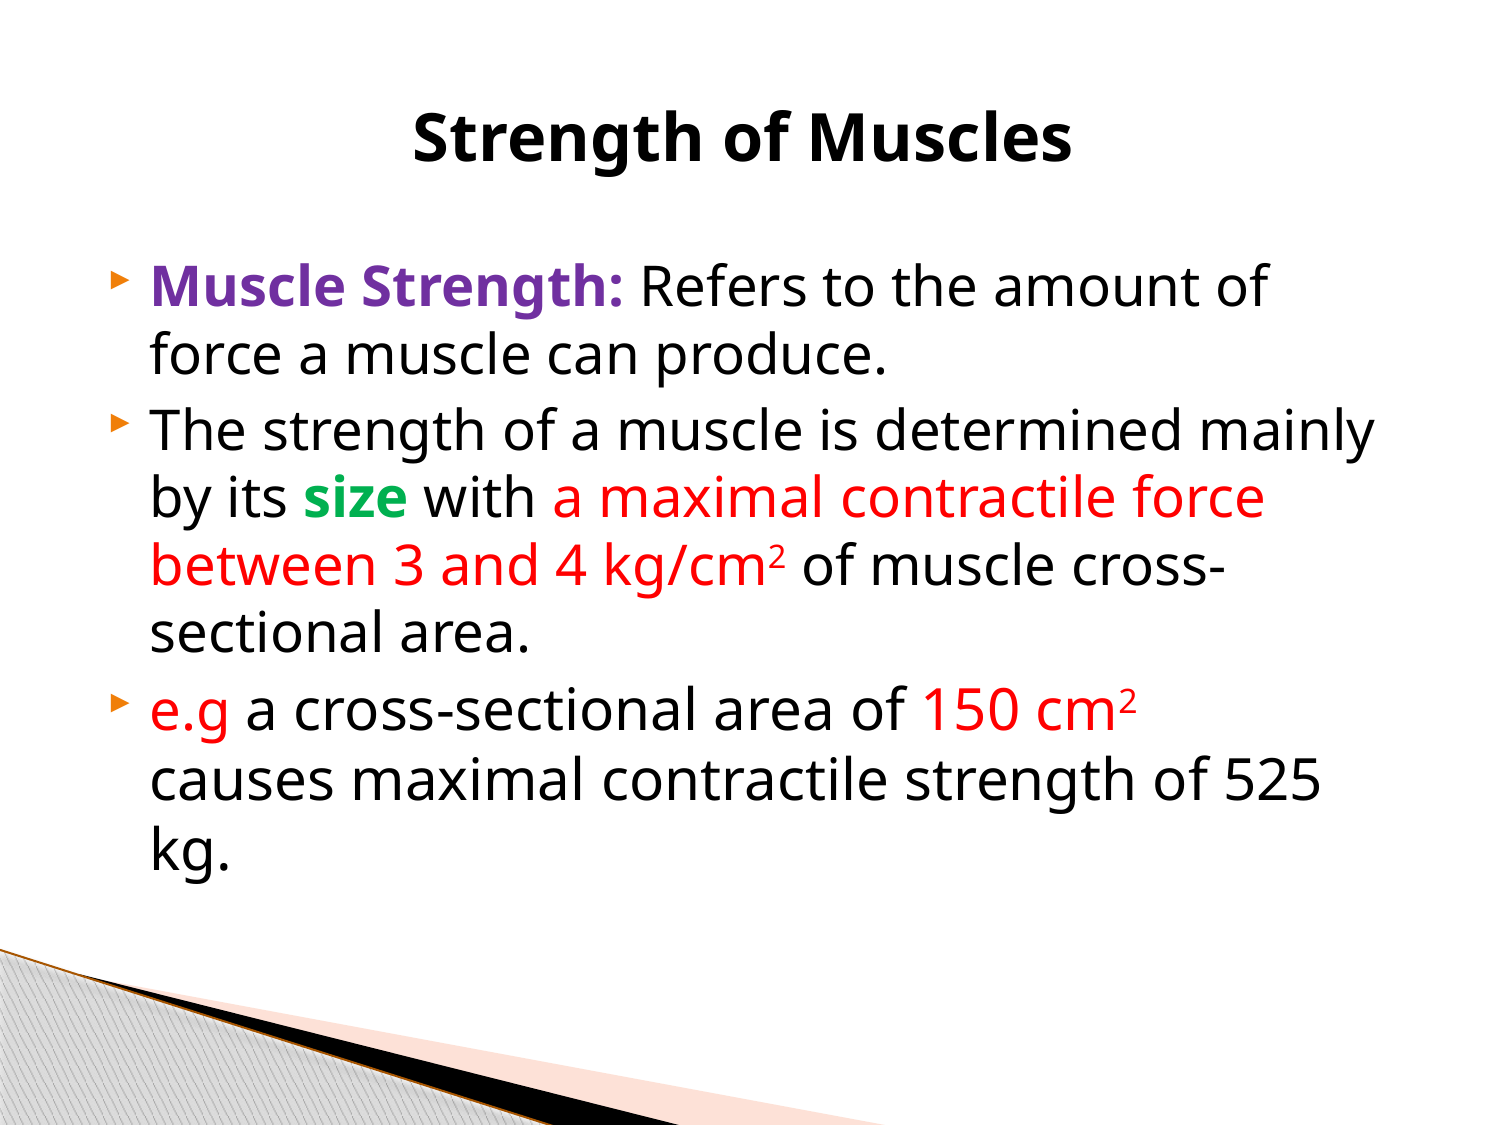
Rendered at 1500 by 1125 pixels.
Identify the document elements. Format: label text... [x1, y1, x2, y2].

text_box Strength of Muscles [62, 87, 1425, 183]
list Muscle Strength: Refers to the amount of force a muscle can produce. The strength of a muscle is determined mainly by its size with a maximal contractile force between 3 and 4 kg/cm2 of muscle cross-sectional area. e.g a cross-sectional area of 150 cm2 causes maximal contractile strength of 525 kg. [75, 243, 1425, 986]
